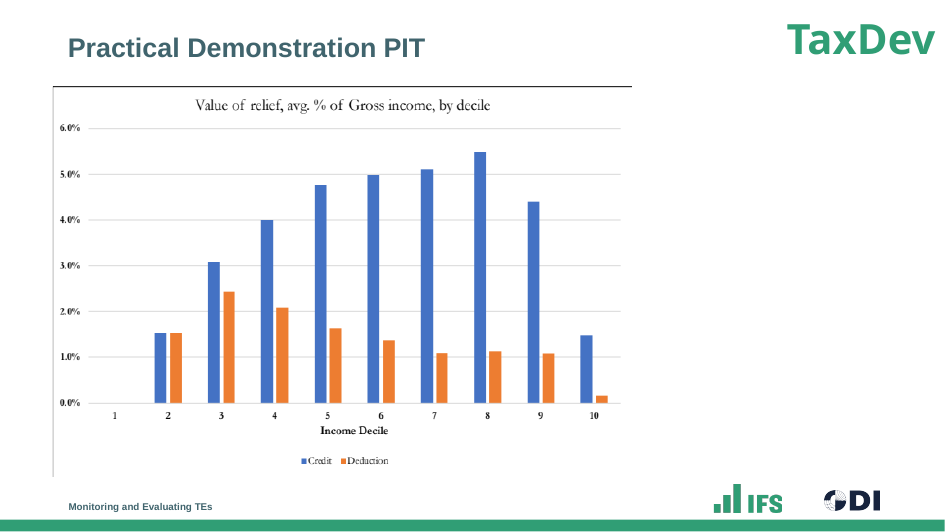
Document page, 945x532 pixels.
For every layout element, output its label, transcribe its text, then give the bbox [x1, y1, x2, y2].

picture [824, 490, 880, 511]
footer Monitoring and Evaluating TEs [53, 492, 373, 521]
picture [52, 86, 632, 477]
title Practical Demonstration PIT [52, 26, 760, 71]
